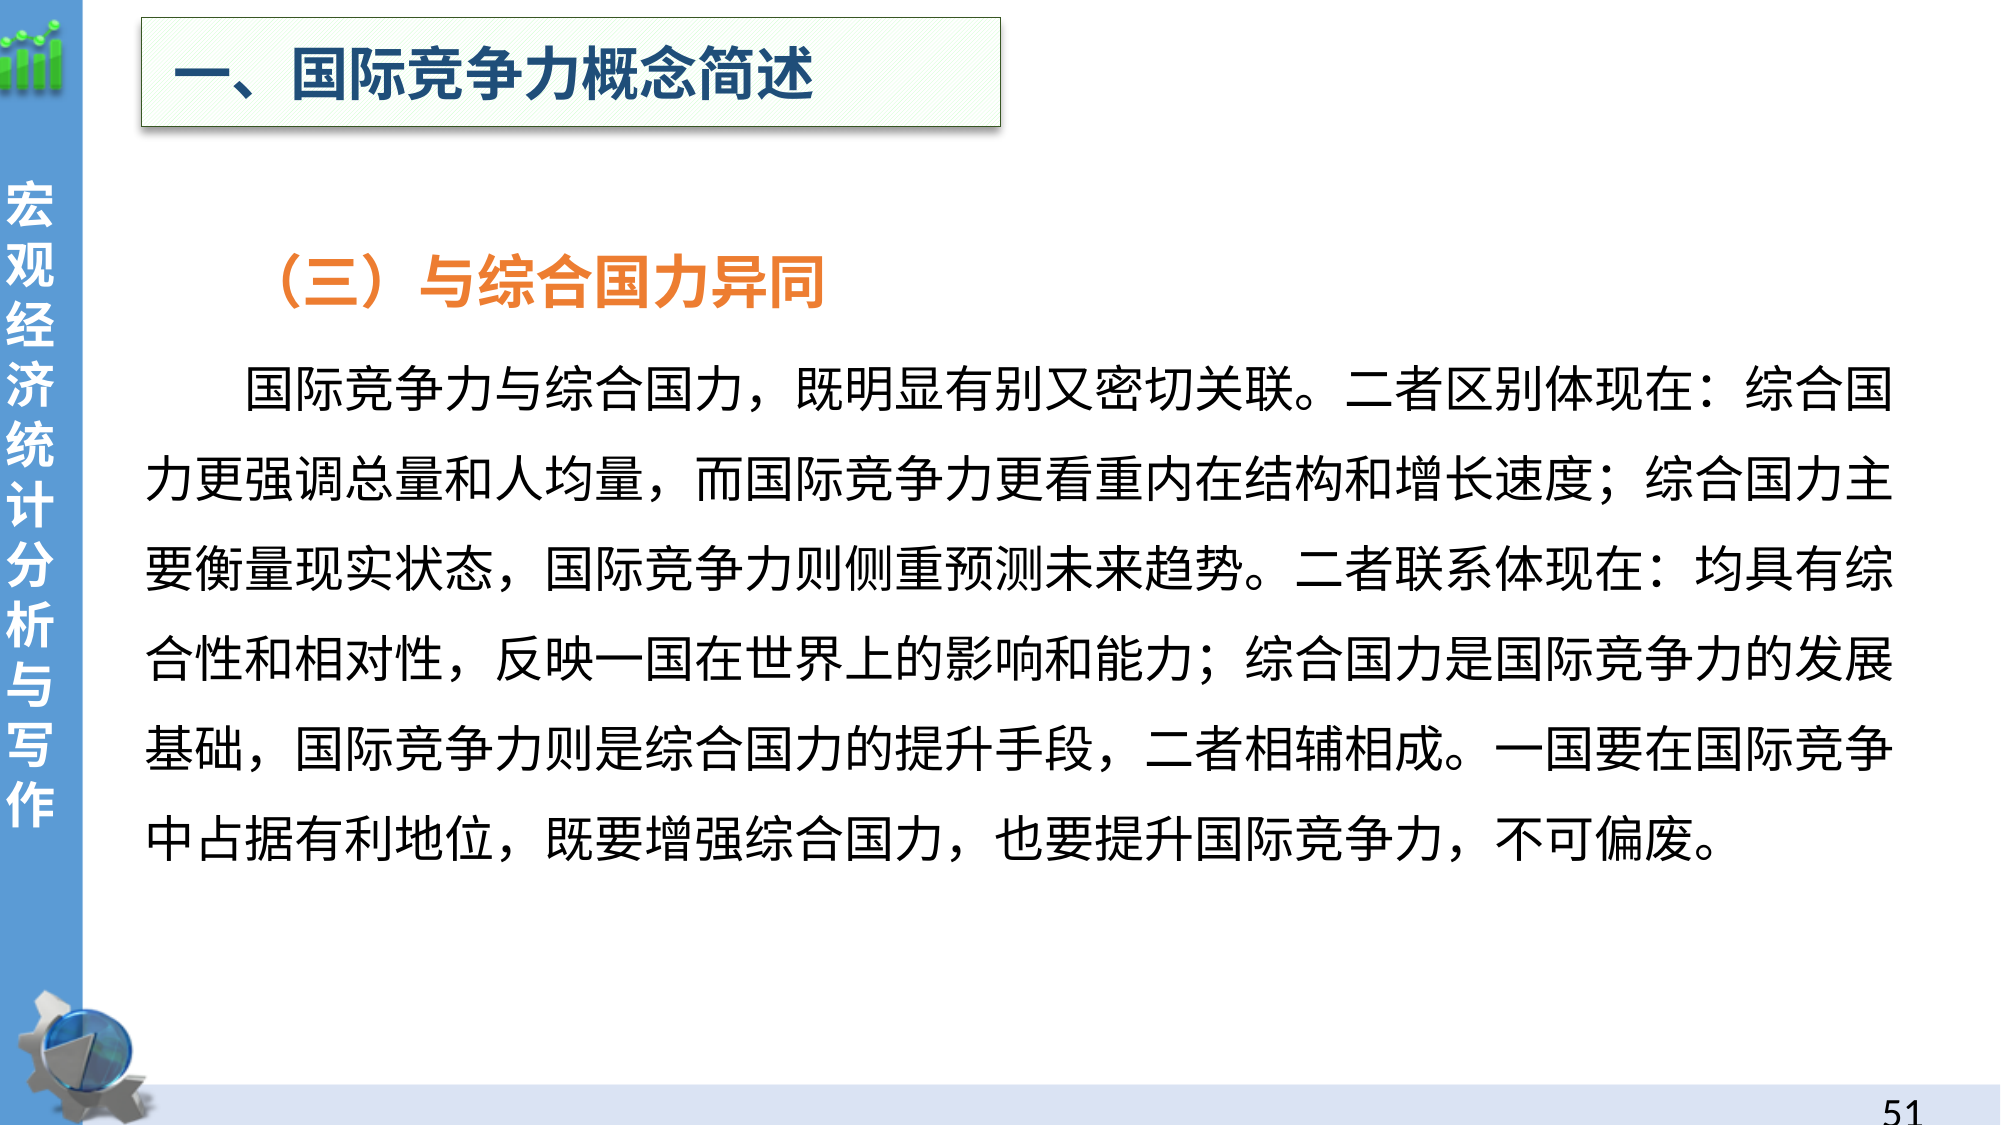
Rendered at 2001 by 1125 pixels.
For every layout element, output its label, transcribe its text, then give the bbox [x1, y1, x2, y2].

text_box （三）与综合国力异同 国际竞争力与综合国力，既明显有别又密切关联。二者区别体现在：综合国力更强调总量和人均量，而国际竞争力更看重内在结构和增长速度；综合国力主要衡量现实状态，国际竞争力则侧重预测未来趋势。二者联系体现在：均具有综合性和相对性，反映一国在世界上的影响和能力；综合国力是国际竞争力的发展基础，国际竞争力则是综合国力的提升手段，二者相辅相成。一国要在国际竞争中占据有利地位，既要增强综合国力，也要提升国际竞争力，不可偏废。 [105, 141, 1934, 1040]
text_box 一、国际竞争力概念简述 [141, 17, 1000, 127]
picture [0, 0, 2001, 1125]
slide_number 50 [1786, 1085, 1940, 1125]
